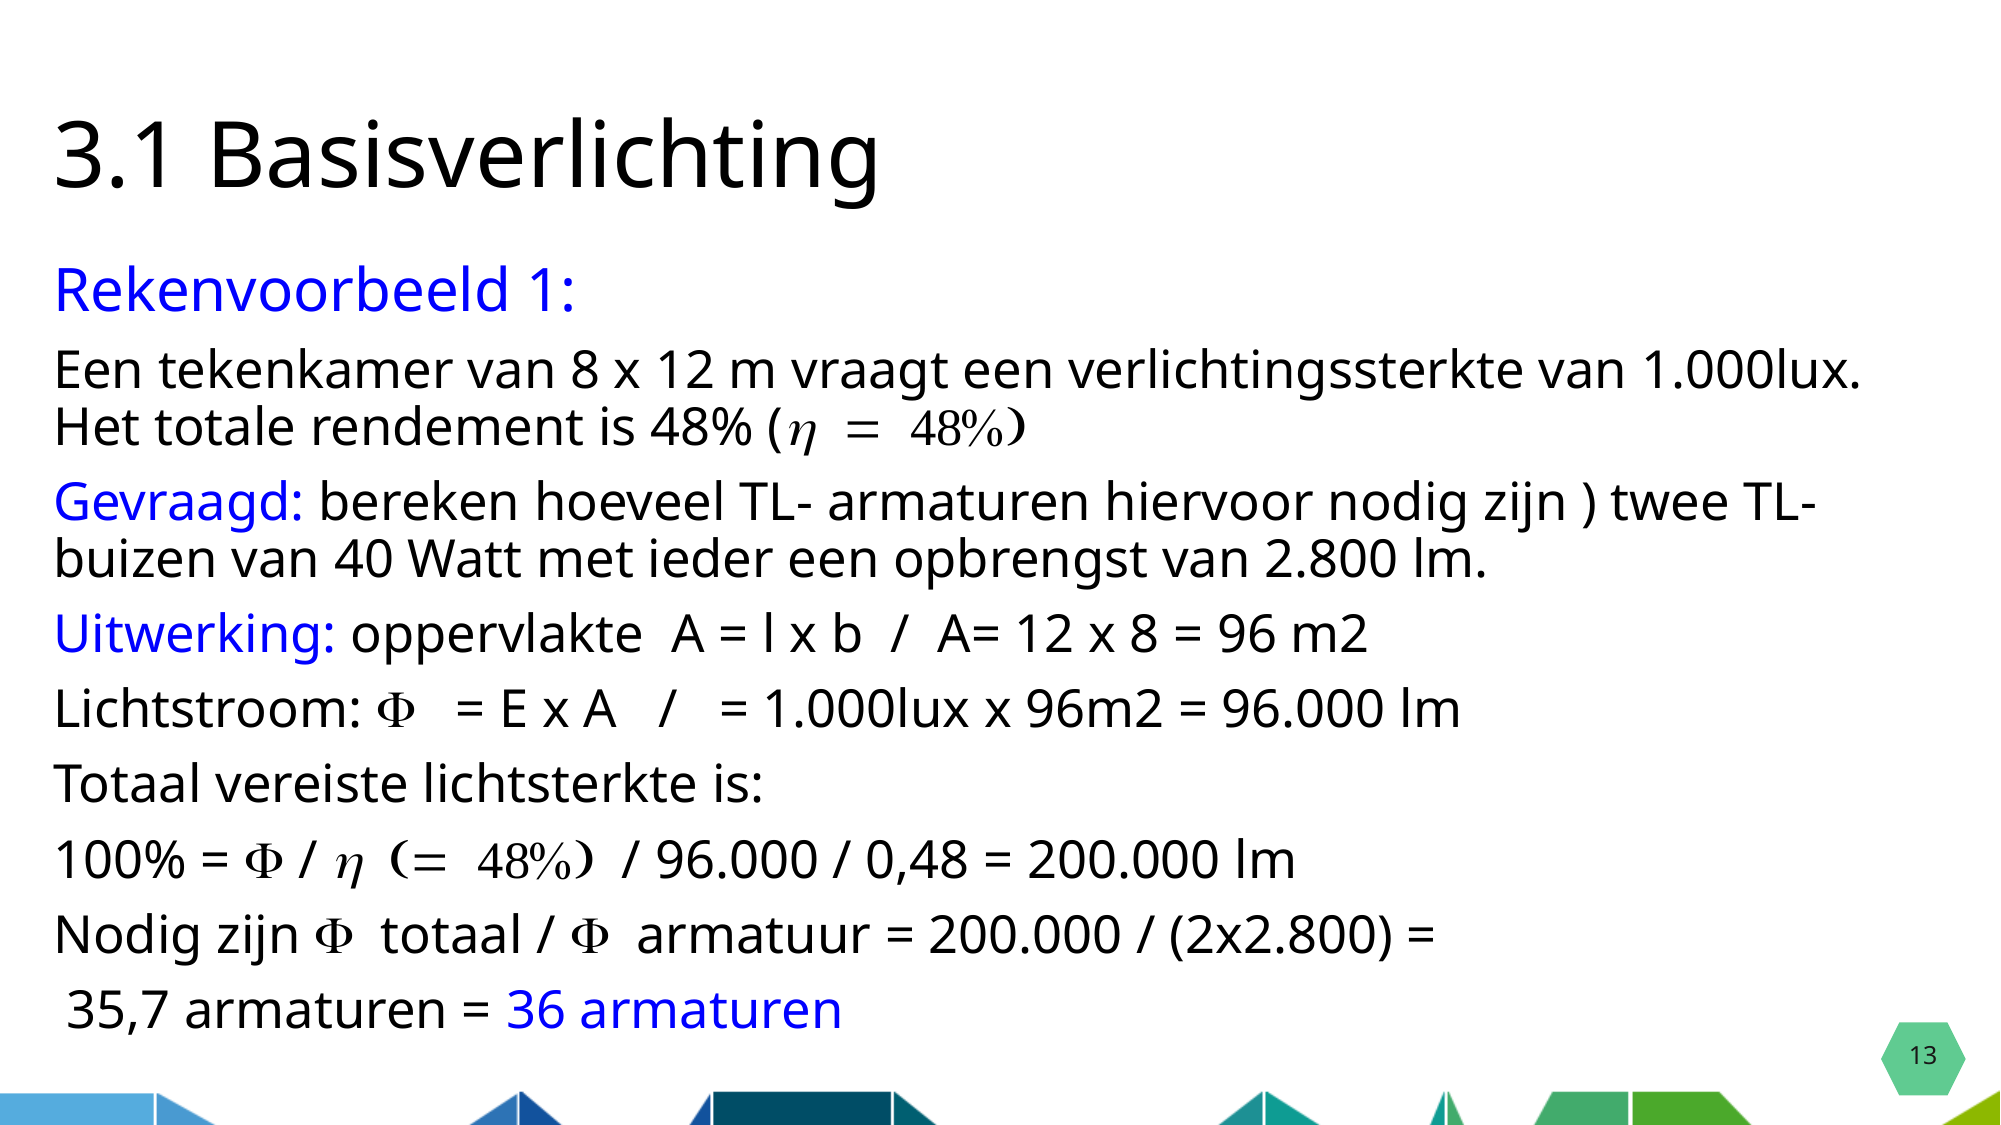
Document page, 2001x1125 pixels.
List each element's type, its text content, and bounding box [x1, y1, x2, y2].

slide_number 13 [1884, 1026, 1962, 1087]
title 3.1 Basisverlichting [38, 38, 1962, 252]
picture [0, 1086, 2000, 1125]
list Rekenvoorbeeld 1: Een tekenkamer van 8 x 12 m vraagt een verlichtingssterkte van 1.000lux. Het totale rendement is 48% (h = 48%) Gevraagd: bereken hoeveel TL- armaturen hiervoor nodig zijn ) twee TL-buizen van 40 Watt met ieder een opbrengst van 2.800 lm. Uitwerking: oppervlakte A = l x b / A= 12 x 8 = 96 m2 Lichtstroom: F = E x A / = 1.000lux x 96m2 = 96.000 lm Totaal vereiste lichtsterkte is: 100% = F / h (= 48%) / 96.000 / 0,48 = 200.000 lm Nodig zijn F totaal / F armatuur = 200.000 / (2x2.800) = 35,7 armaturen = 36 armaturen [38, 252, 1962, 1052]
